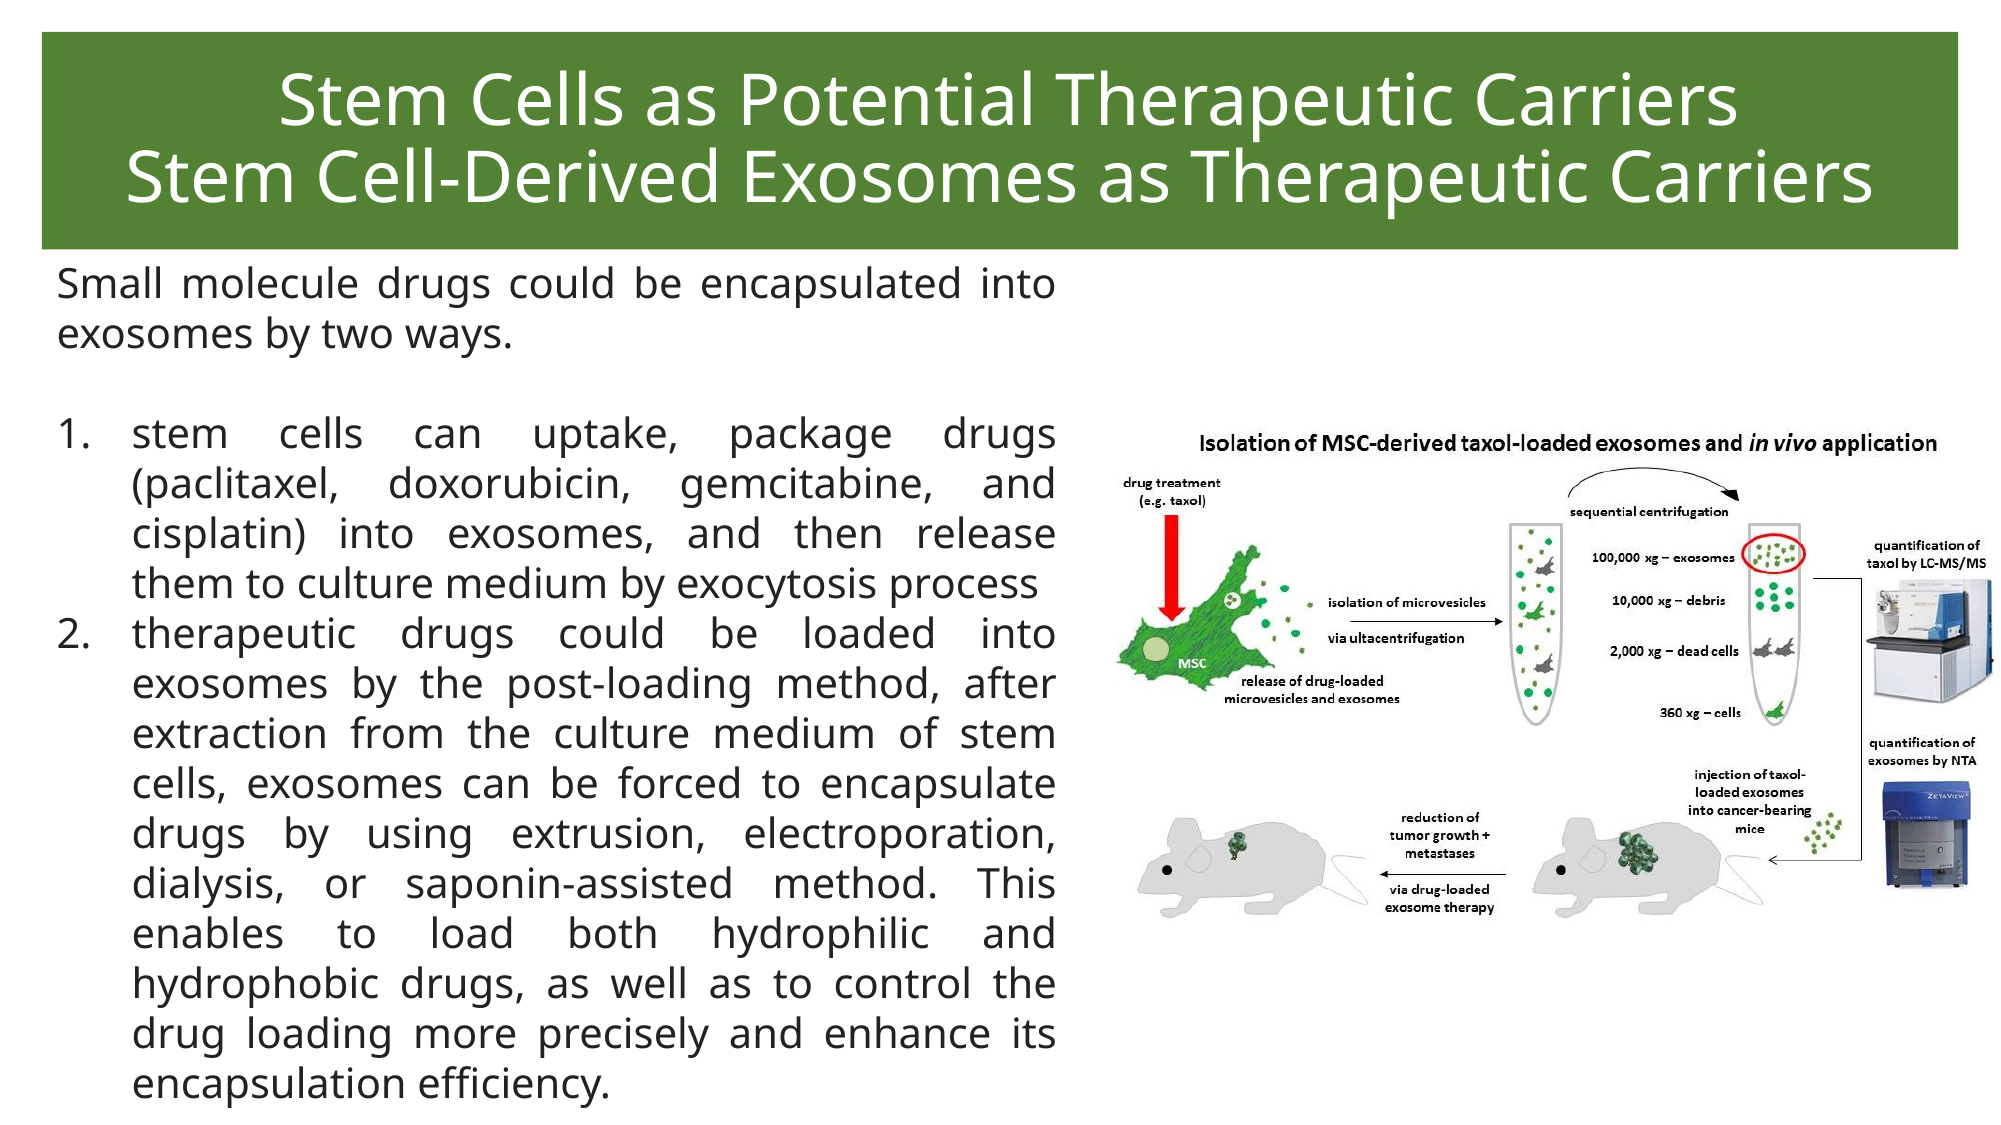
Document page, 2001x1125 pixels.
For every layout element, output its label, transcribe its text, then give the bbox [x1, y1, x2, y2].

title Stem Cells as Potential Therapeutic Carriers Stem Cell-Derived Exosomes as Therapeutic Carriers [41, 31, 1959, 250]
picture [1102, 414, 2000, 933]
text_box Small molecule drugs could be encapsulated into exosomes by two ways. stem cells can uptake, package drugs (paclitaxel, doxorubicin, gemcitabine, and cisplatin) into exosomes, and then release them to culture medium by exocytosis process therapeutic drugs could be loaded into exosomes by the post-loading method, after extraction from the culture medium of stem cells, exosomes can be forced to encapsulate drugs by using extrusion, electroporation, dialysis, or saponin-assisted method. This enables to load both hydrophilic and hydrophobic drugs, as well as to control the drug loading more precisely and enhance its encapsulation efficiency. [41, 249, 1072, 1115]
